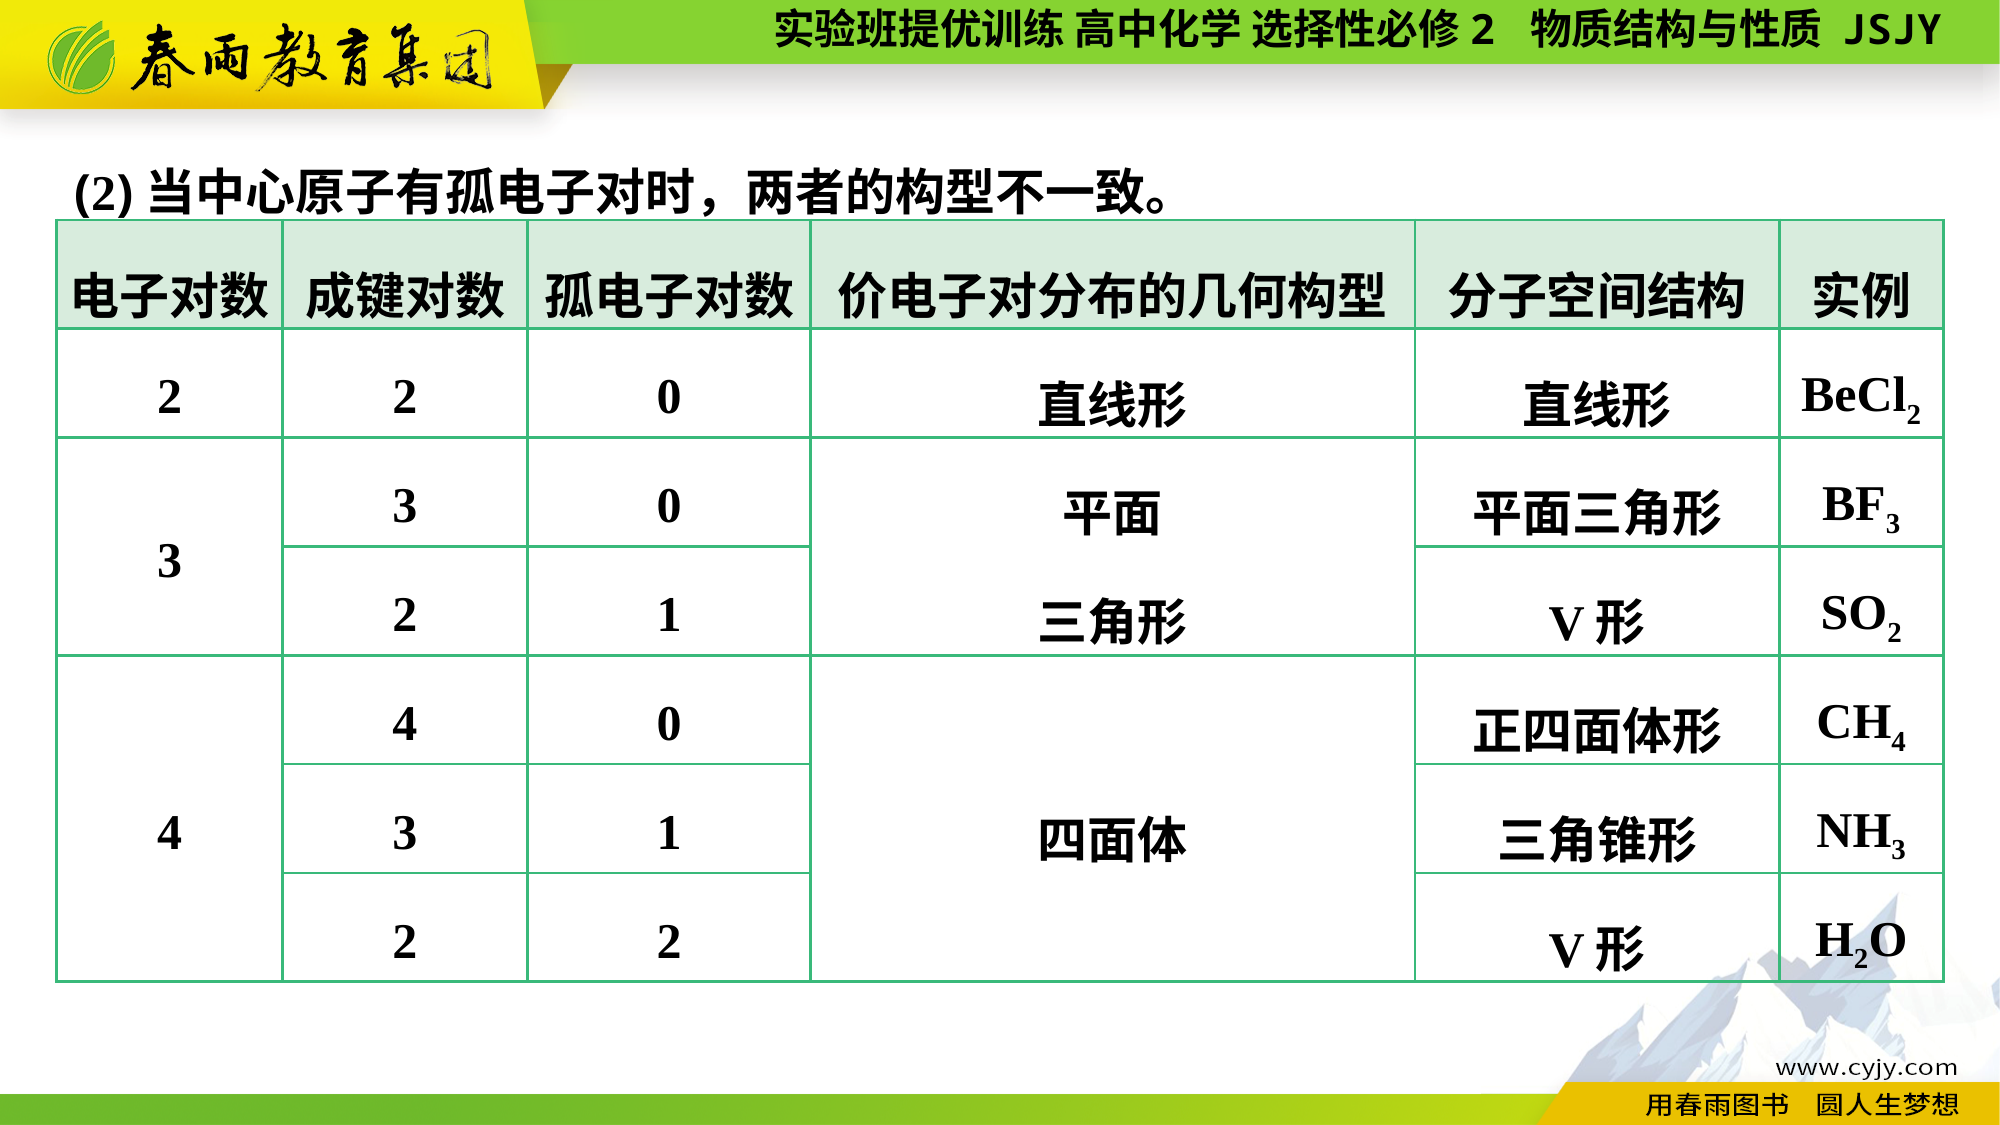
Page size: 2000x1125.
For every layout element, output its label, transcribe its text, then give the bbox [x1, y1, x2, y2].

table_header 实例 [1781, 221, 1942, 327]
table_cell 1 [529, 765, 809, 872]
table_cell BF3 [1781, 439, 1942, 545]
table_cell 4 [58, 657, 281, 980]
table_cell H2O [1781, 874, 1942, 980]
table_cell 2 [284, 548, 526, 654]
table_cell 2 [529, 874, 809, 980]
list (2)当中心原子有孤电子对时，两者的构型不一致。 [59, 122, 1944, 217]
table_cell 0 [529, 330, 809, 436]
table_header 价电子对分布的几何构型 [812, 221, 1414, 327]
table_cell 平面三角形 [1416, 439, 1778, 545]
table_cell 平面 三角形 [812, 439, 1414, 654]
table_cell 3 [284, 765, 526, 872]
table_cell 2 [284, 330, 526, 436]
table_cell 三角锥形 [1416, 765, 1778, 872]
table_cell V形 [1416, 548, 1778, 654]
table_cell BeCl2 [1781, 330, 1942, 436]
table_cell 3 [58, 439, 281, 654]
table_cell 0 [529, 439, 809, 545]
table_cell SO2 [1781, 548, 1942, 654]
picture [0, 0, 2000, 1125]
table_cell CH4 [1781, 657, 1942, 763]
table_cell 四面体 [812, 657, 1414, 980]
table_cell 3 [284, 439, 526, 545]
table_cell 2 [284, 874, 526, 980]
table_header 分子空间结构 [1416, 221, 1778, 327]
table_cell NH3 [1781, 765, 1942, 872]
table_header 电子对数 [58, 221, 281, 327]
table_cell 0 [529, 657, 809, 763]
table_cell 2 [58, 330, 281, 436]
table_cell 4 [284, 657, 526, 763]
table_header 成键对数 [284, 221, 526, 327]
table_cell 正四面体形 [1416, 657, 1778, 763]
table_cell 1 [529, 548, 809, 654]
table_header 孤电子对数 [529, 221, 809, 327]
table_cell 直线形 [812, 330, 1414, 436]
table_cell 直线形 [1416, 330, 1778, 436]
table_cell V形 [1416, 874, 1778, 980]
